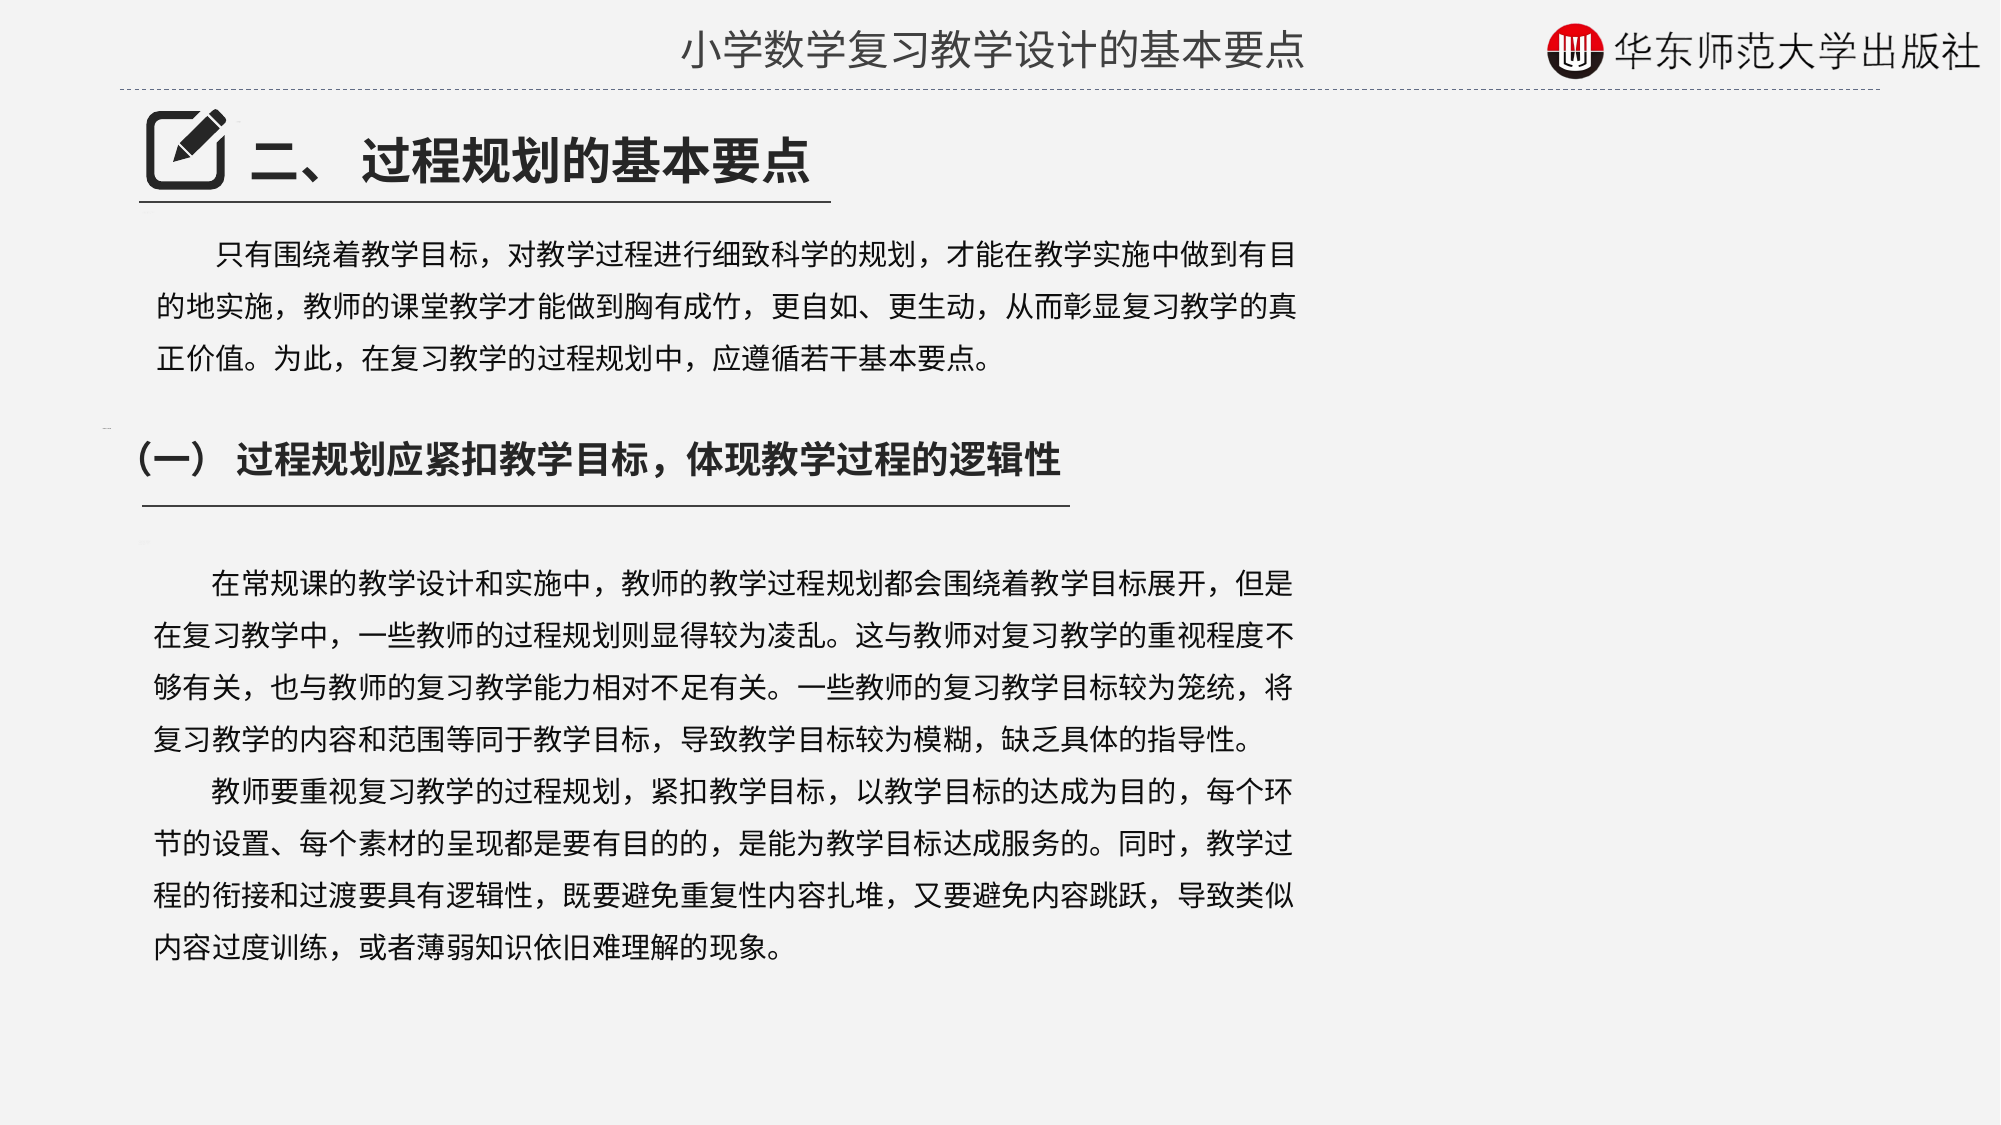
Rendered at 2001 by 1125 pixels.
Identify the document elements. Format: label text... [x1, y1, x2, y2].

text_box 二、 过程规划的基本要点 [235, 121, 1147, 197]
text_box [208, 109, 227, 127]
text_box [146, 111, 225, 190]
text_box 小学数学复习教学设计的基本要点 [680, 23, 1320, 74]
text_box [1536, 13, 1989, 83]
text_box 在常规课的教学设计和实施中，教师的教学过程规划都会围绕着教学目标展开，但是在复习教学中，一些教师的过程规划则显得较为凌乱。这与教师对复习教学的重视程度不够有关，也与教师的复习教学能力相对不足有关。一些教师的复习教学目标较为笼统，将复习教学的内容和范围等同于教学目标，导致教学目标较为模糊，缺乏具体的指导性。 教师要重视复习教学的过程规划，紧扣教学目标，以教学目标的达成为目的，每个环节的设置、每个素材的呈现都是要有目的的，是能为教学目标达成服务的。同时，教学过程的衔接和过渡要具有逻辑性，既要避免重复性内容扎堆，又要避免内容跳跃，导致类似内容过度训练，或者薄弱知识依旧难理解的现象。 [138, 540, 1320, 972]
text_box （一） 过程规划应紧扣教学目标，体现教学过程的逻辑性 [101, 428, 1206, 489]
text_box 只有围绕着教学目标，对教学过程进行细致科学的规划，才能在教学实施中做到有目的地实施，教师的课堂教学才能做到胸有成竹，更自如、更生动，从而彰显复习教学的真正价值。为此，在复习教学的过程规划中，应遵循若干基本要点。 [142, 212, 1320, 383]
